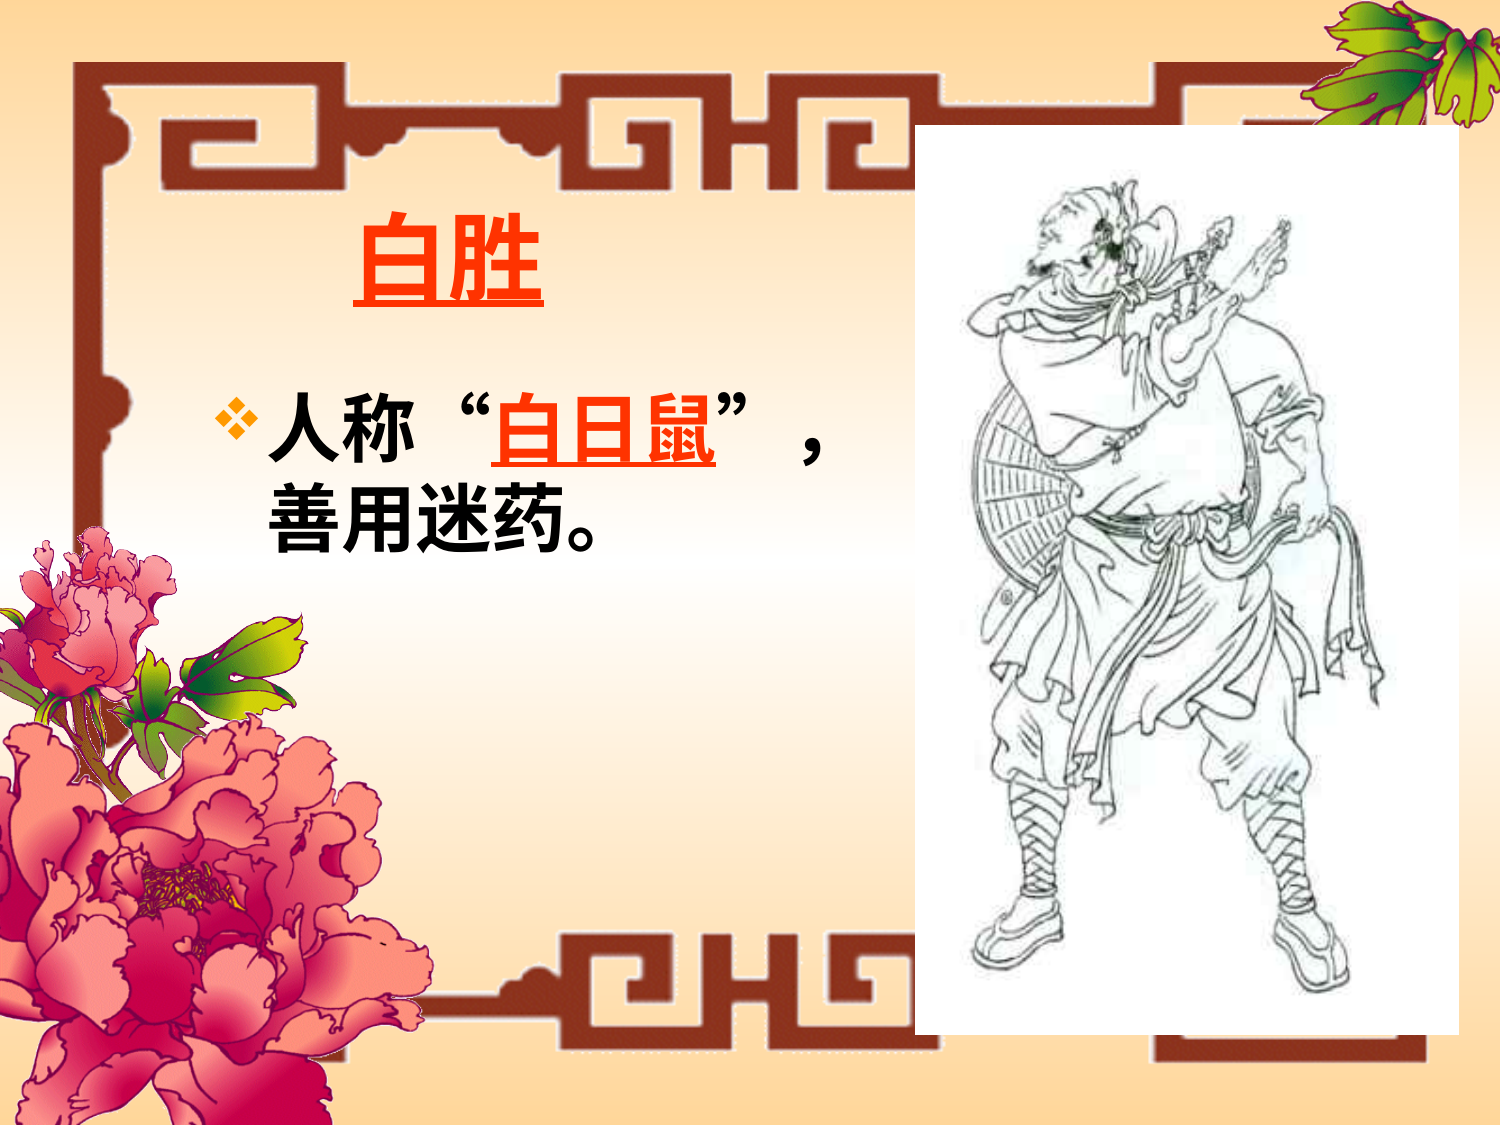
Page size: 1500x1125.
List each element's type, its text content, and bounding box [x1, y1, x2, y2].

list 人称“白日鼠”，善用迷药。 [194, 373, 904, 1049]
slide_number [1074, 1044, 1388, 1100]
picture [0, 0, 1500, 1125]
title 白胜 [112, 160, 786, 349]
